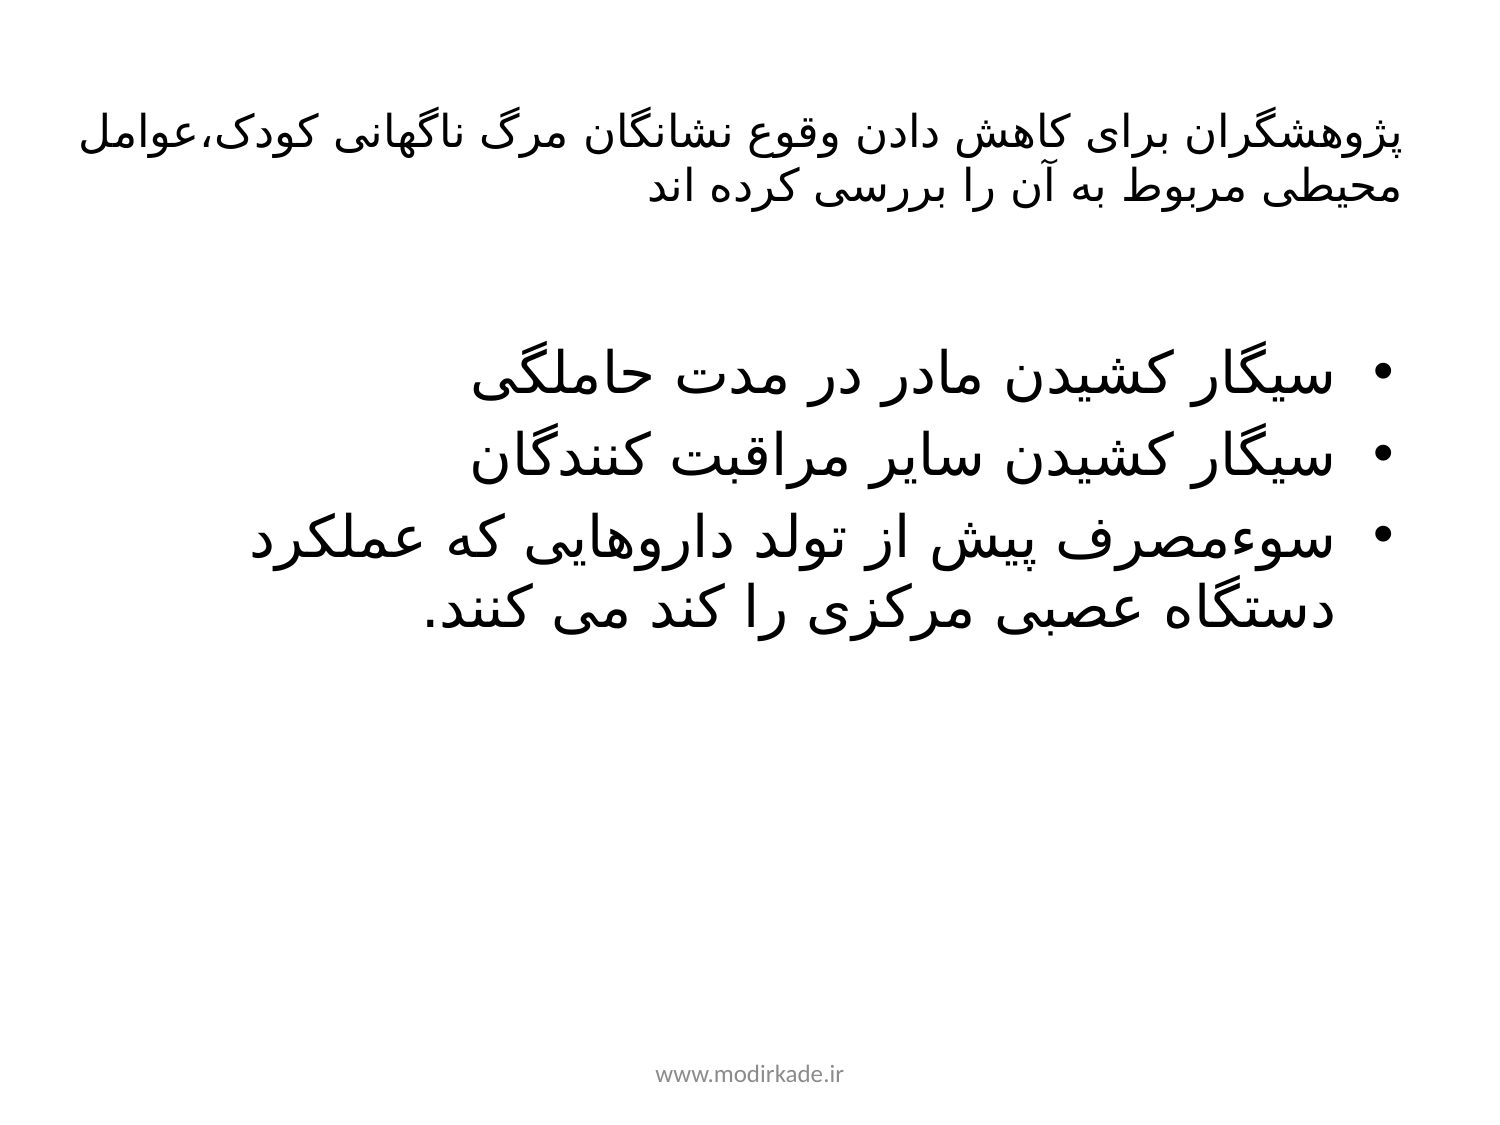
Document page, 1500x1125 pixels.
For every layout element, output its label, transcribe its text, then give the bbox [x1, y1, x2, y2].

footer www.modirkade.ir [512, 1042, 988, 1103]
list سیگار کشیدن مادر در مدت حاملگی سیگار کشیدن سایر مراقبت کنندگان سوءمصرف پیش از تولد داروهایی که عملکرد دستگاه عصبی مرکزی را کند می کنند. [58, 328, 1409, 1071]
title پژوهشگران برای کاهش دادن وقوع نشانگان مرگ ناگهانی کودک،عوامل محیطی مربوط به آن را بررسی کرده اند [0, 93, 1418, 282]
